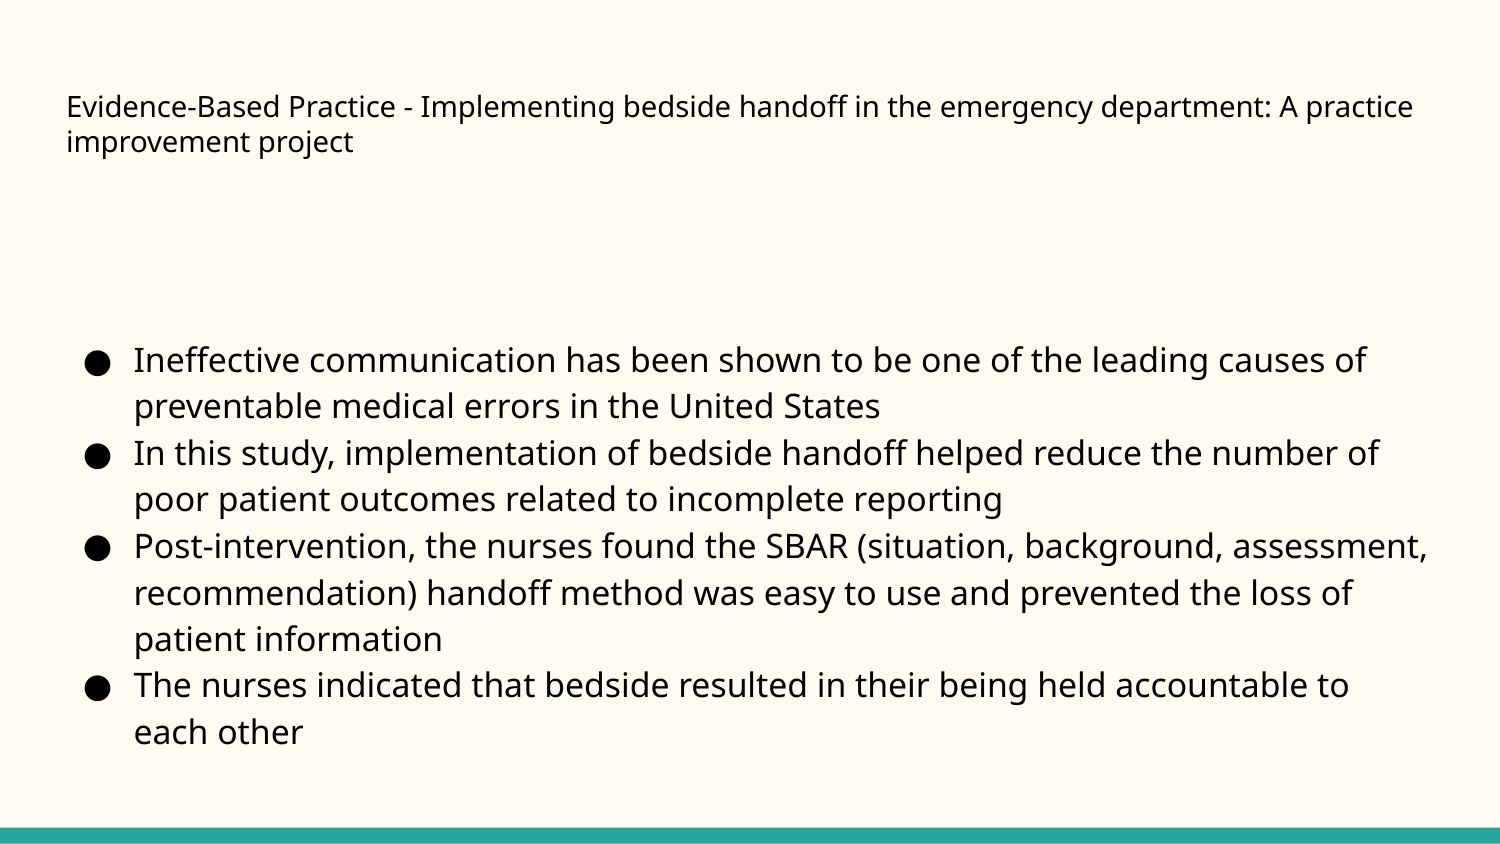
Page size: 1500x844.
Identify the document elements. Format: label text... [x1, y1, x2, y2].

list Ineffective communication has been shown to be one of the leading causes of preventable medical errors in the United States In this study, implementation of bedside handoff helped reduce the number of poor patient outcomes related to incomplete reporting Post-intervention, the nurses found the SBAR (situation, background, assessment, recommendation) handoff method was easy to use and prevented the loss of patient information The nurses indicated that bedside resulted in their being held accountable to each other [51, 317, 1449, 770]
title Evidence-Based Practice - Implementing bedside handoff in the emergency department: A practice improvement project [51, 72, 1449, 174]
